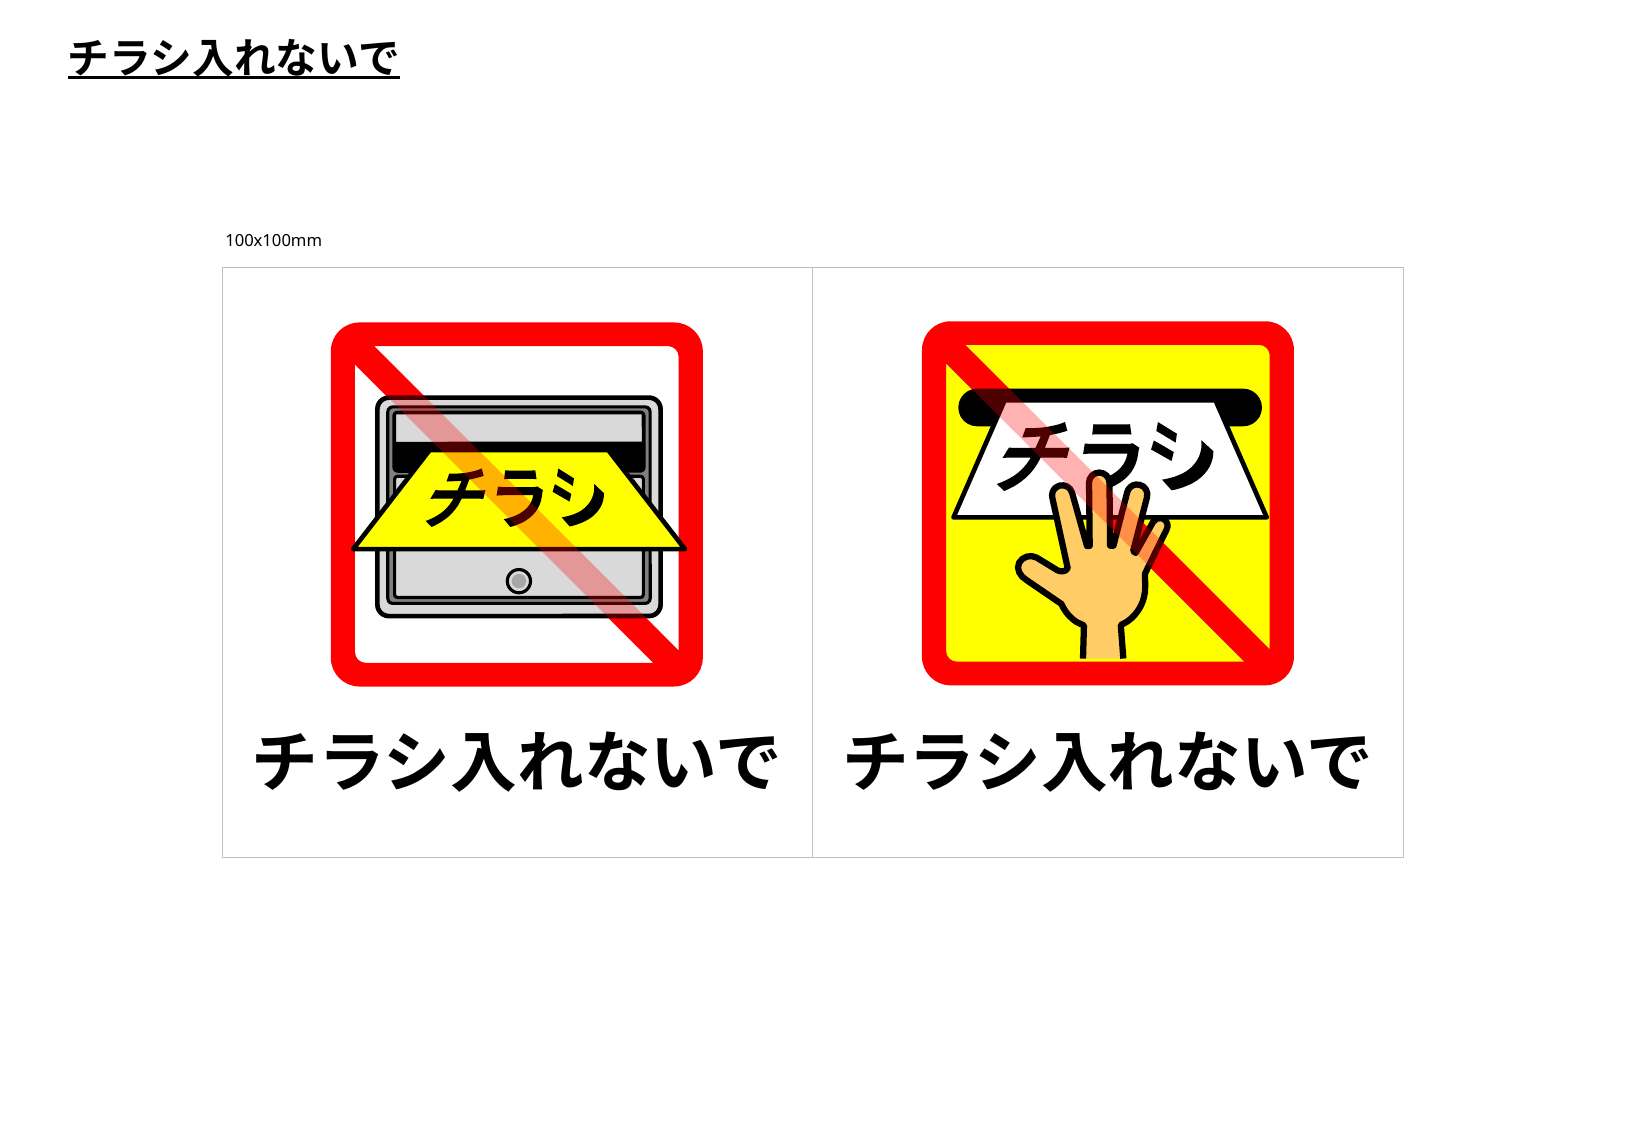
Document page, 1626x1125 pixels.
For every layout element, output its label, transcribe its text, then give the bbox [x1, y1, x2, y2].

text_box [811, 266, 1404, 859]
text_box [221, 266, 811, 859]
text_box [330, 322, 703, 687]
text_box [921, 321, 1294, 686]
text_box チラシ入れないで [236, 712, 798, 808]
text_box チラシ入れないで [53, 24, 415, 89]
text_box 100x100mm [225, 229, 323, 250]
text_box チラシ入れないで [827, 712, 1388, 808]
